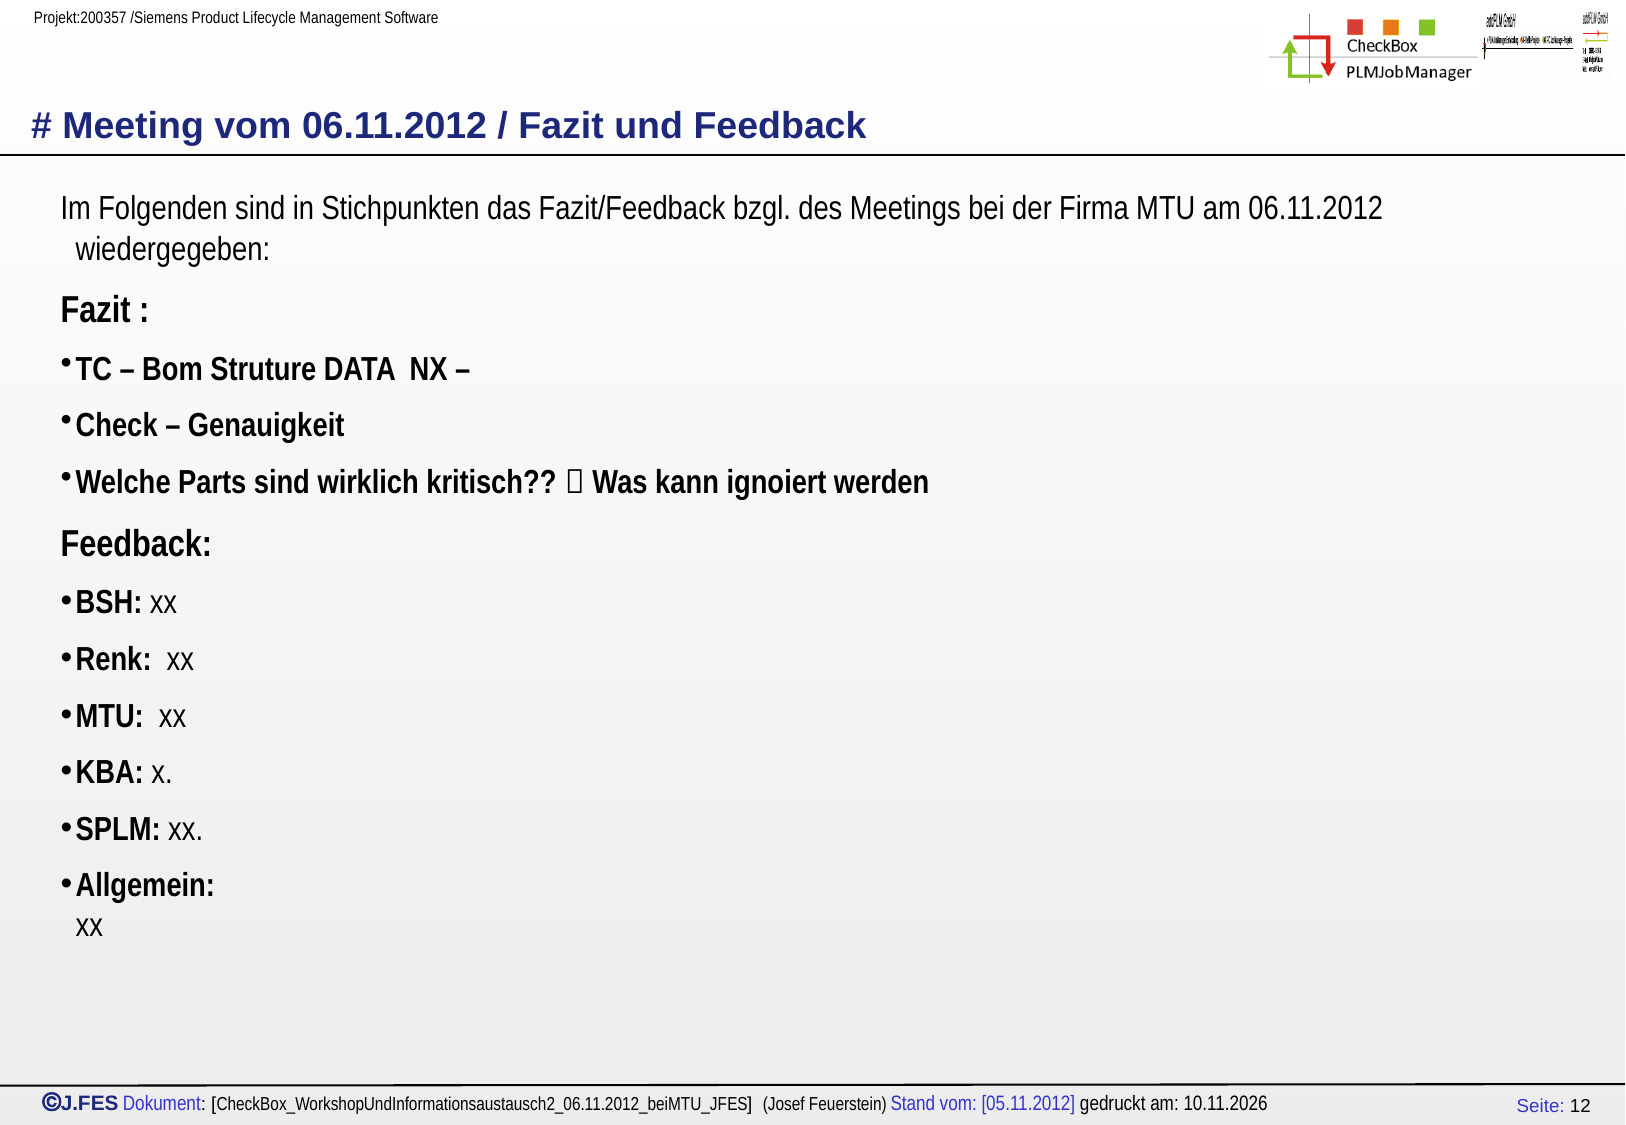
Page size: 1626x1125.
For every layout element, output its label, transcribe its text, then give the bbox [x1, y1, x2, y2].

title # Meeting vom 06.11.2012 / Fazit und Feedback [30, 73, 1600, 138]
text_box Im Folgenden sind in Stichpunkten das Fazit/Feedback bzgl. des Meetings bei der Firma MTU am 06.11.2012 wiedergegeben: Fazit : TC – Bom Struture DATA NX – Check – Genauigkeit Welche Parts sind wirklich kritisch??  Was kann ignoiert werden Feedback: BSH: xx Renk: xx MTU: xx KBA: x. SPLM: xx. Allgemein: xx [45, 179, 1541, 951]
picture [1263, 10, 1482, 73]
